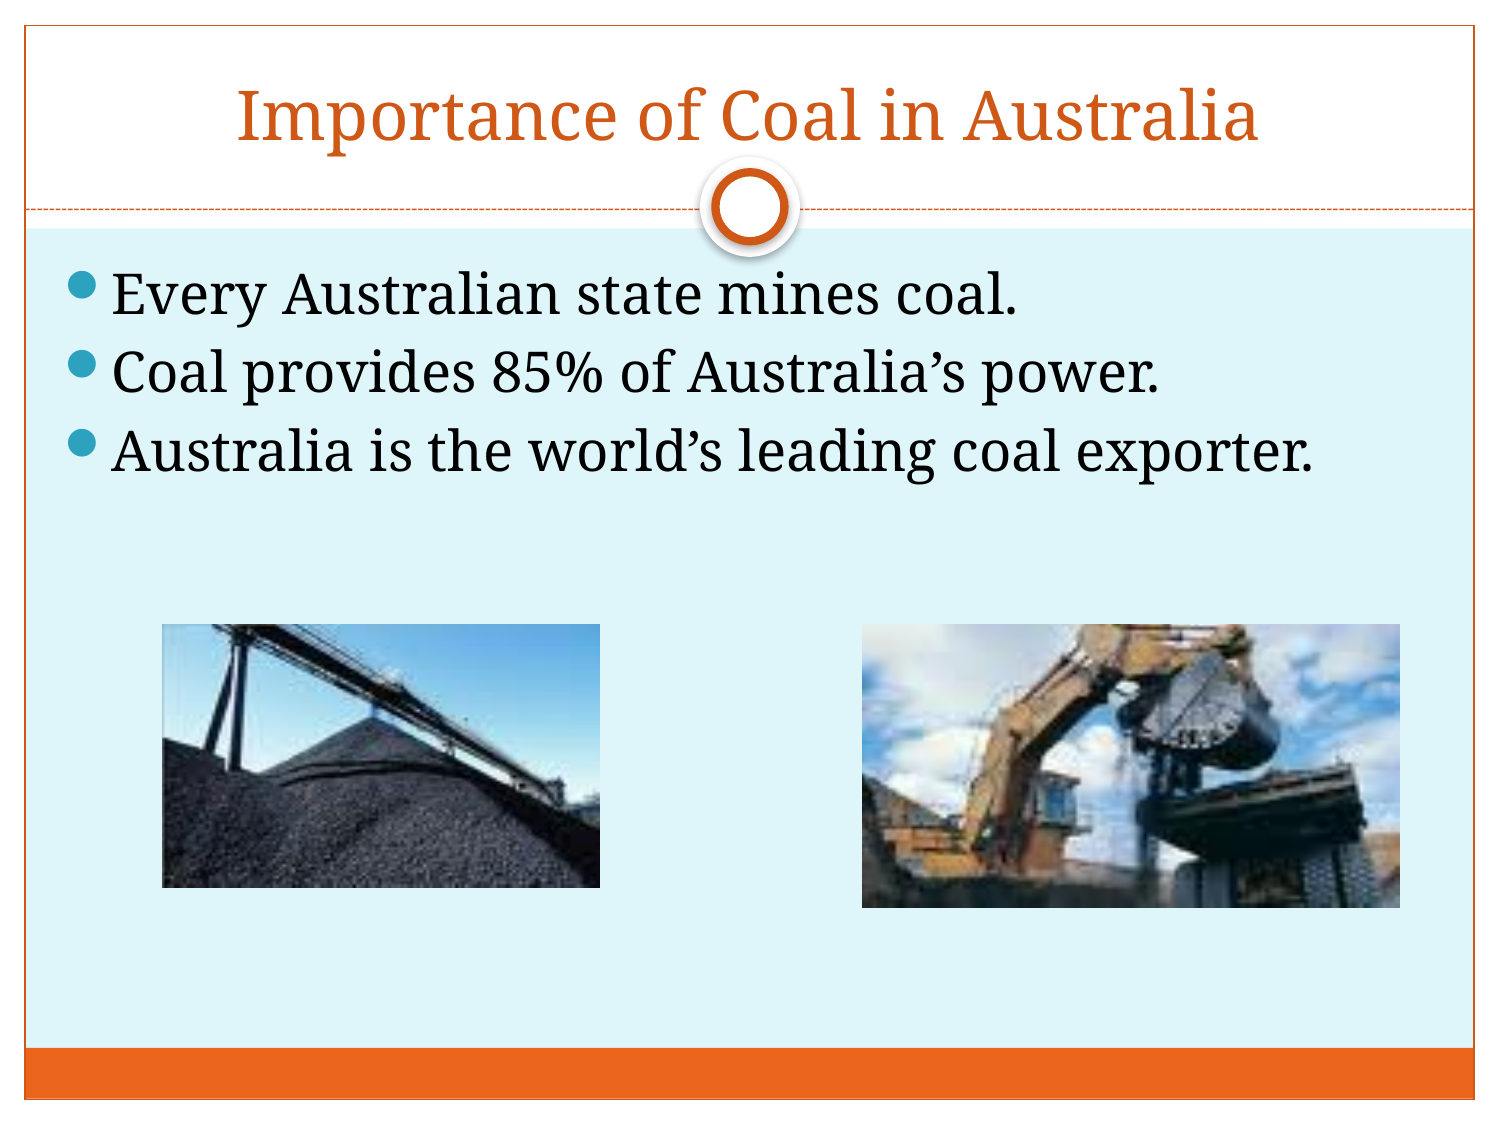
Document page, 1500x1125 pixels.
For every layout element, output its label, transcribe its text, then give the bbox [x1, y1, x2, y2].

picture [862, 624, 1401, 909]
picture [162, 624, 601, 888]
title Importance of Coal in Australia [49, 37, 1450, 162]
list Every Australian state mines coal. Coal provides 85% of Australia’s power. Australia is the world’s leading coal exporter. [49, 250, 1445, 1001]
